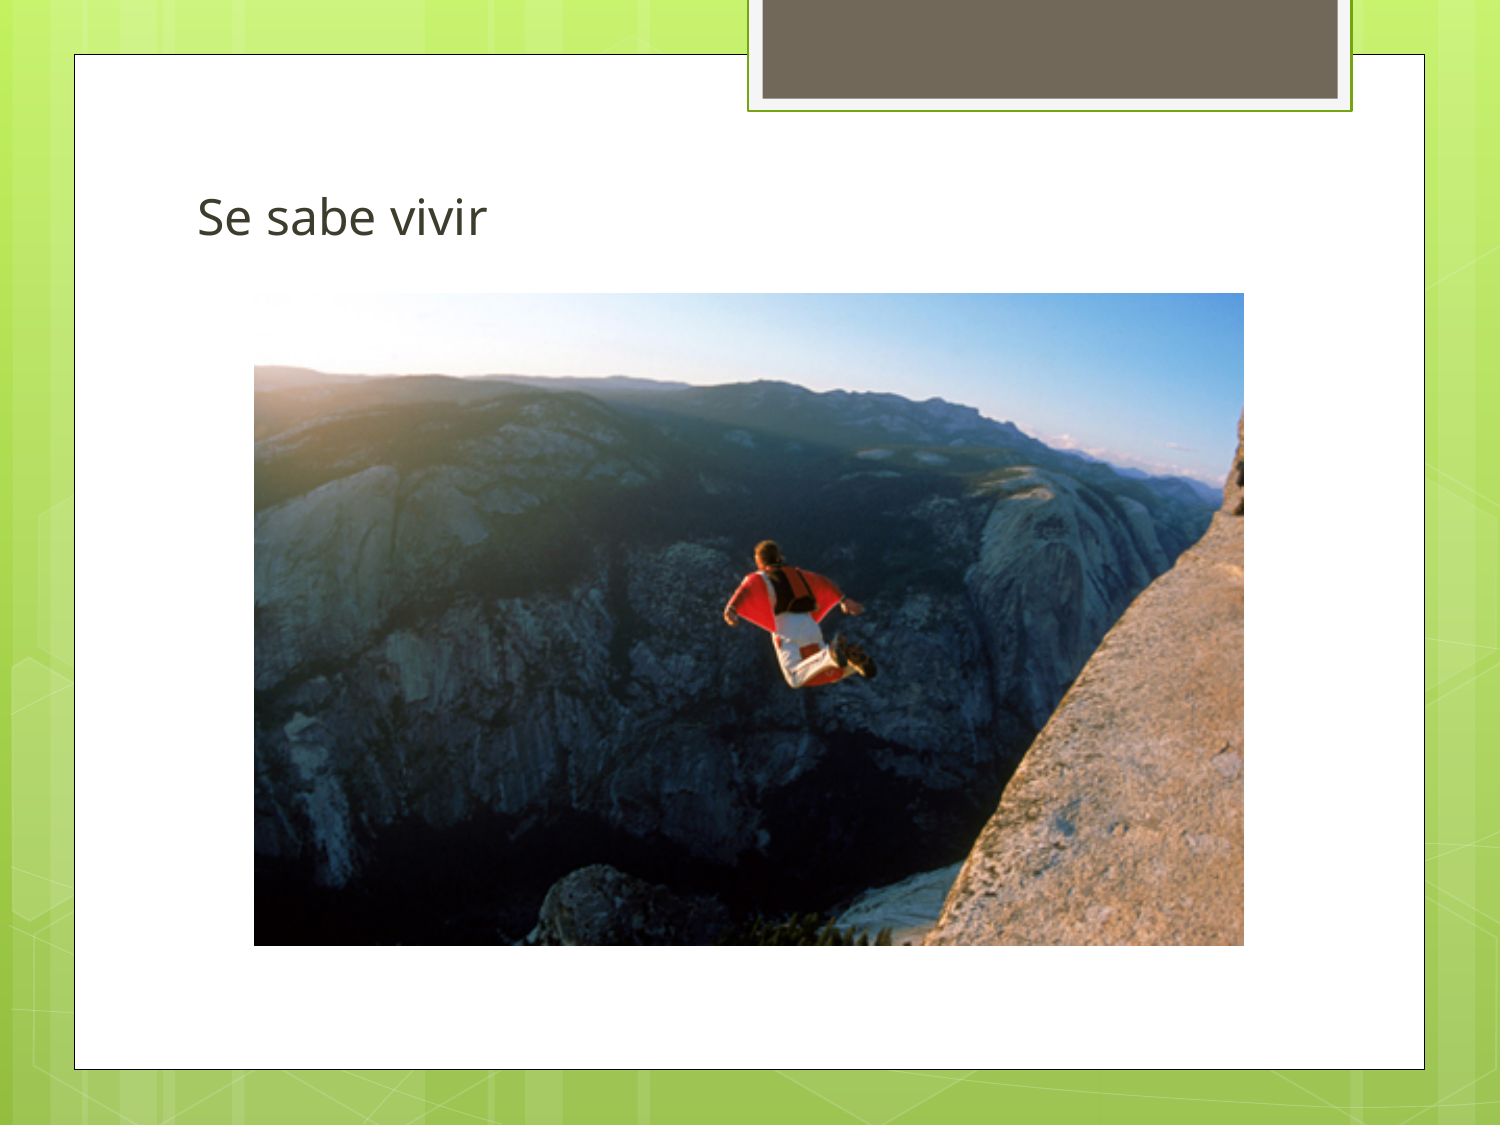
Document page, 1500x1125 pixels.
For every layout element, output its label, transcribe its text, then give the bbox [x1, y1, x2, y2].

picture [253, 293, 1244, 946]
list Se sabe vivir [171, 178, 1283, 294]
